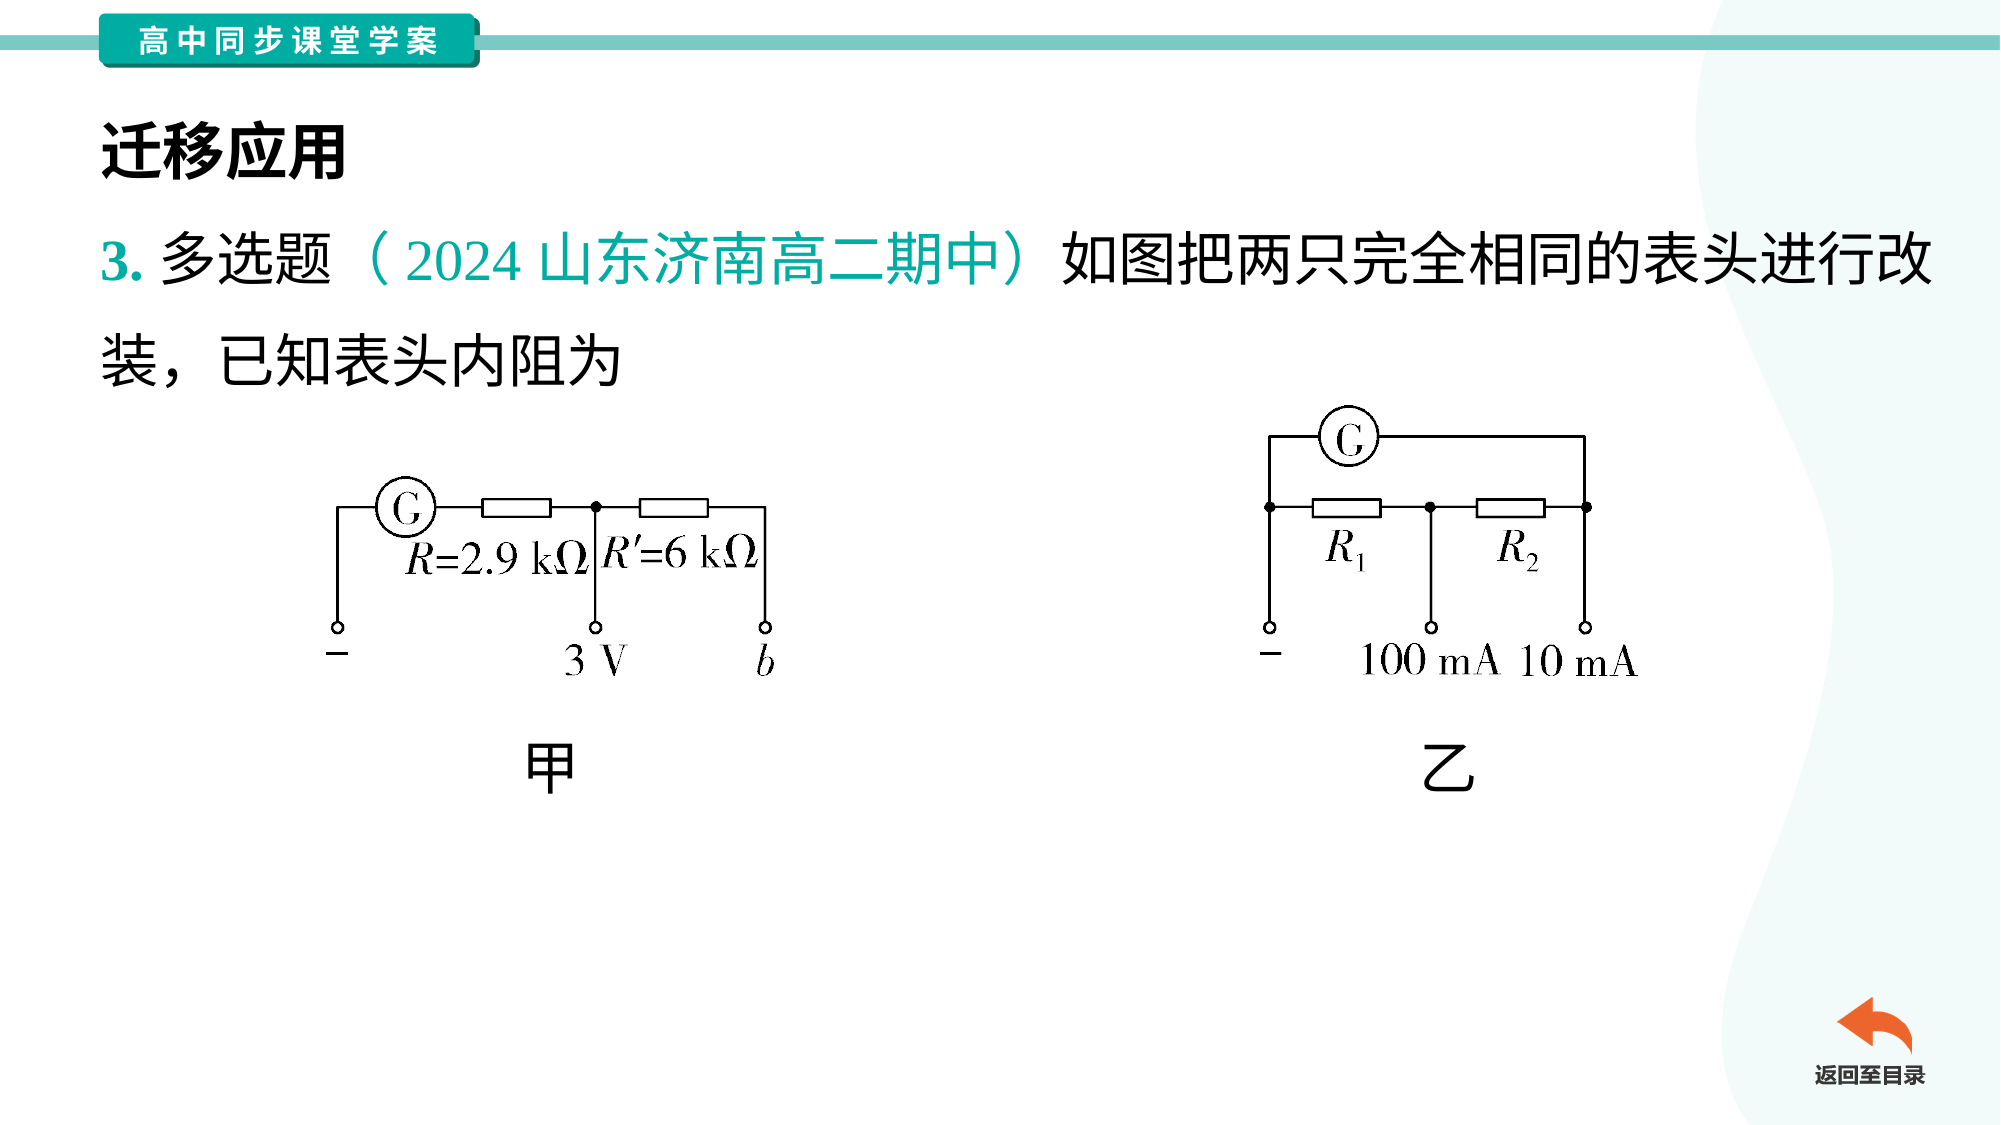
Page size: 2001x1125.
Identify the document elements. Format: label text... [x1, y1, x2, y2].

text_box 甲 [514, 696, 587, 860]
text_box 迁移应用 [100, 76, 1899, 248]
text_box 乙 [1413, 696, 1485, 860]
picture [0, 0, 2000, 1125]
